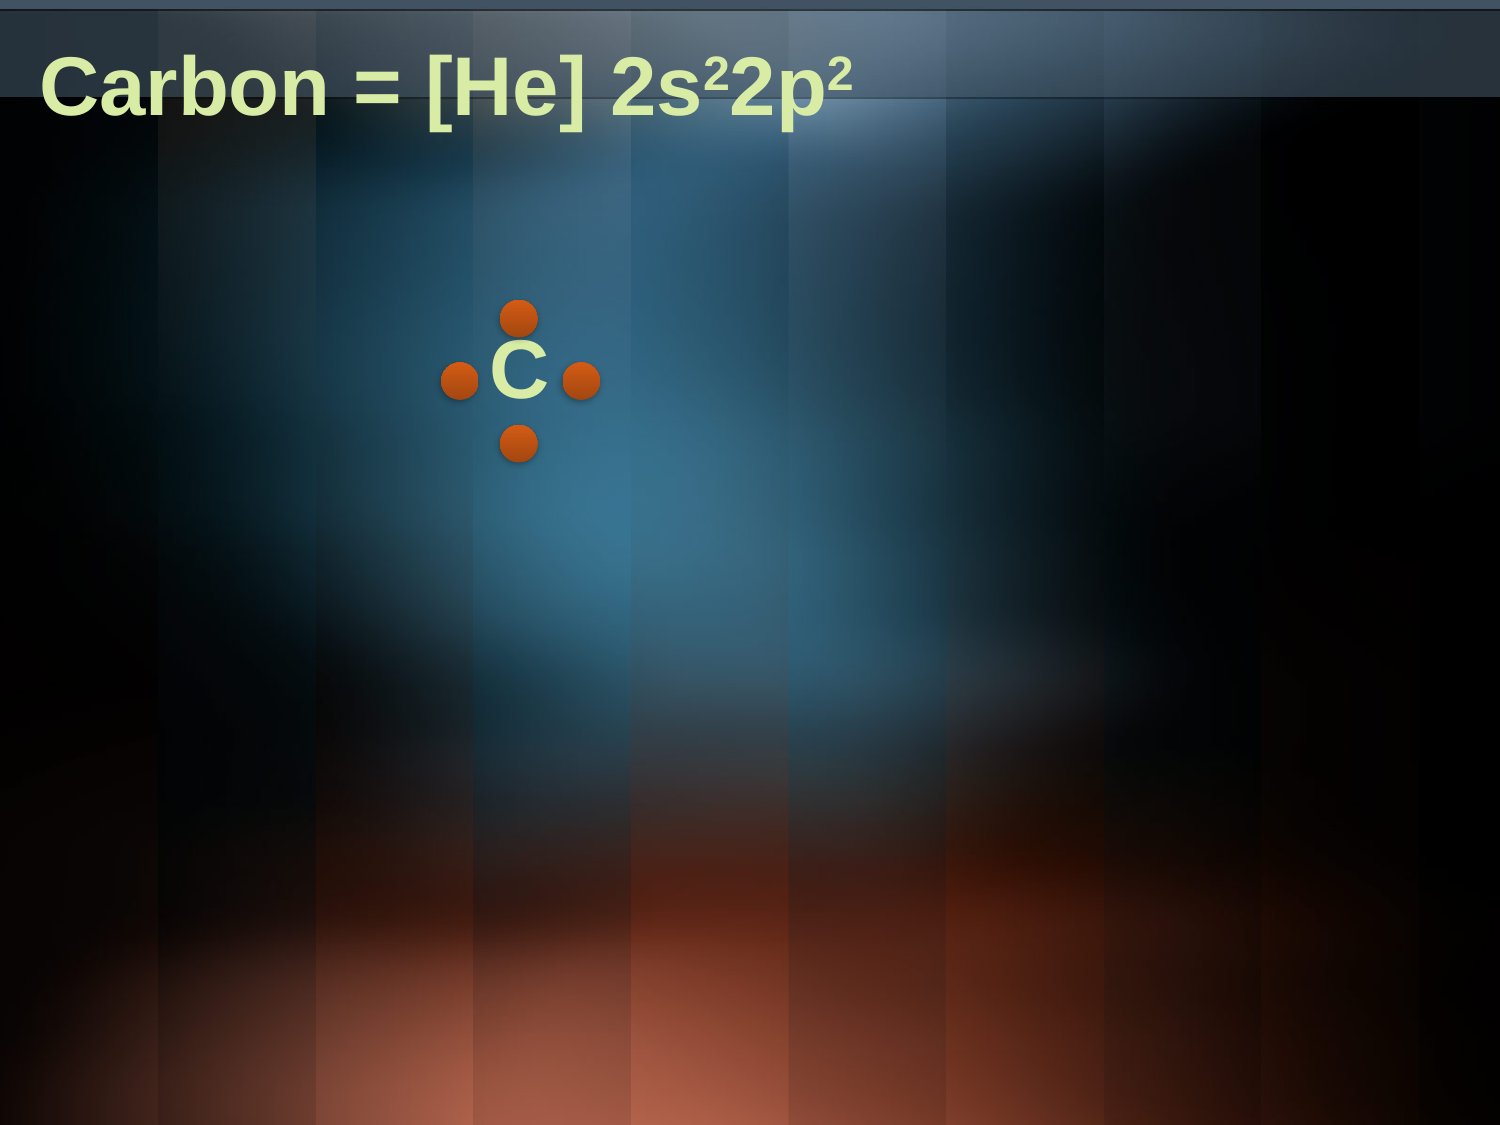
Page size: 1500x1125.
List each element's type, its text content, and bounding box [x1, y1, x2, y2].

text_box [441, 362, 479, 400]
text_box Carbon = [He] 2s22p2 C [24, 24, 1463, 424]
picture [0, 0, 1500, 1125]
text_box [500, 299, 538, 338]
text_box [562, 362, 601, 400]
text_box [500, 425, 538, 463]
